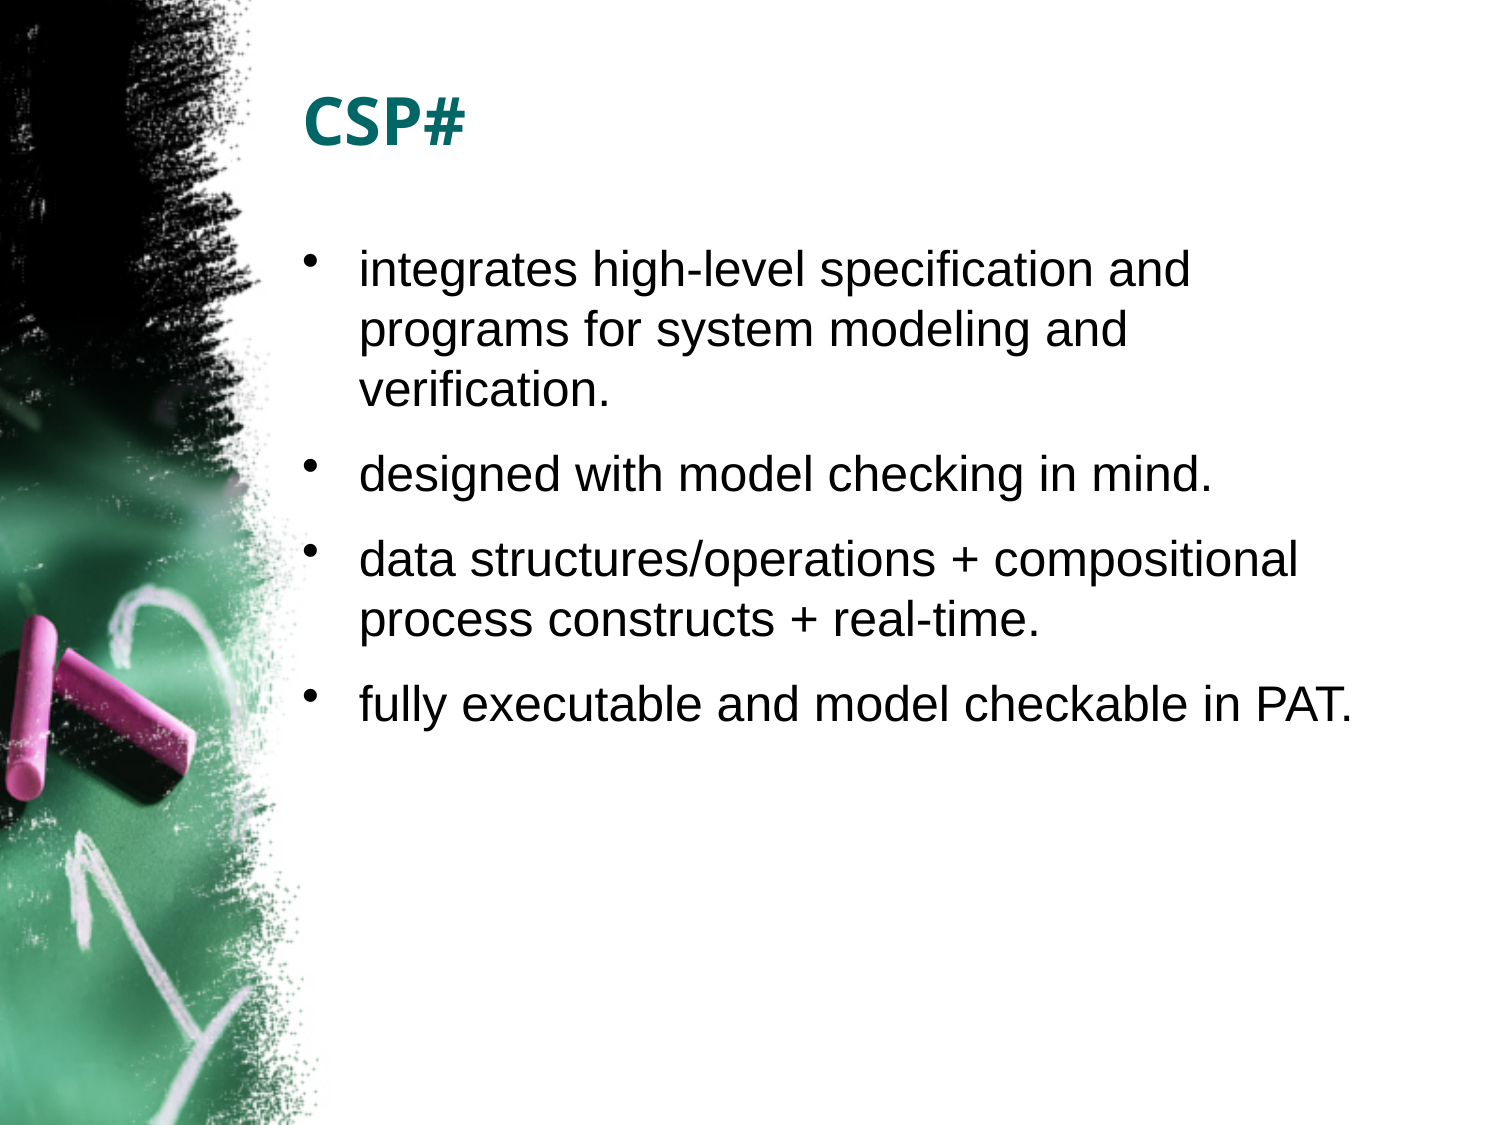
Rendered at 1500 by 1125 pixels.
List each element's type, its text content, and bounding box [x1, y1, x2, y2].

title CSP# [287, 49, 1438, 188]
list integrates high-level specification and programs for system modeling and verification. designed with model checking in mind. data structures/operations + compositional process constructs + real-time. fully executable and model checkable in PAT. [287, 228, 1393, 980]
picture [0, 0, 1500, 1125]
